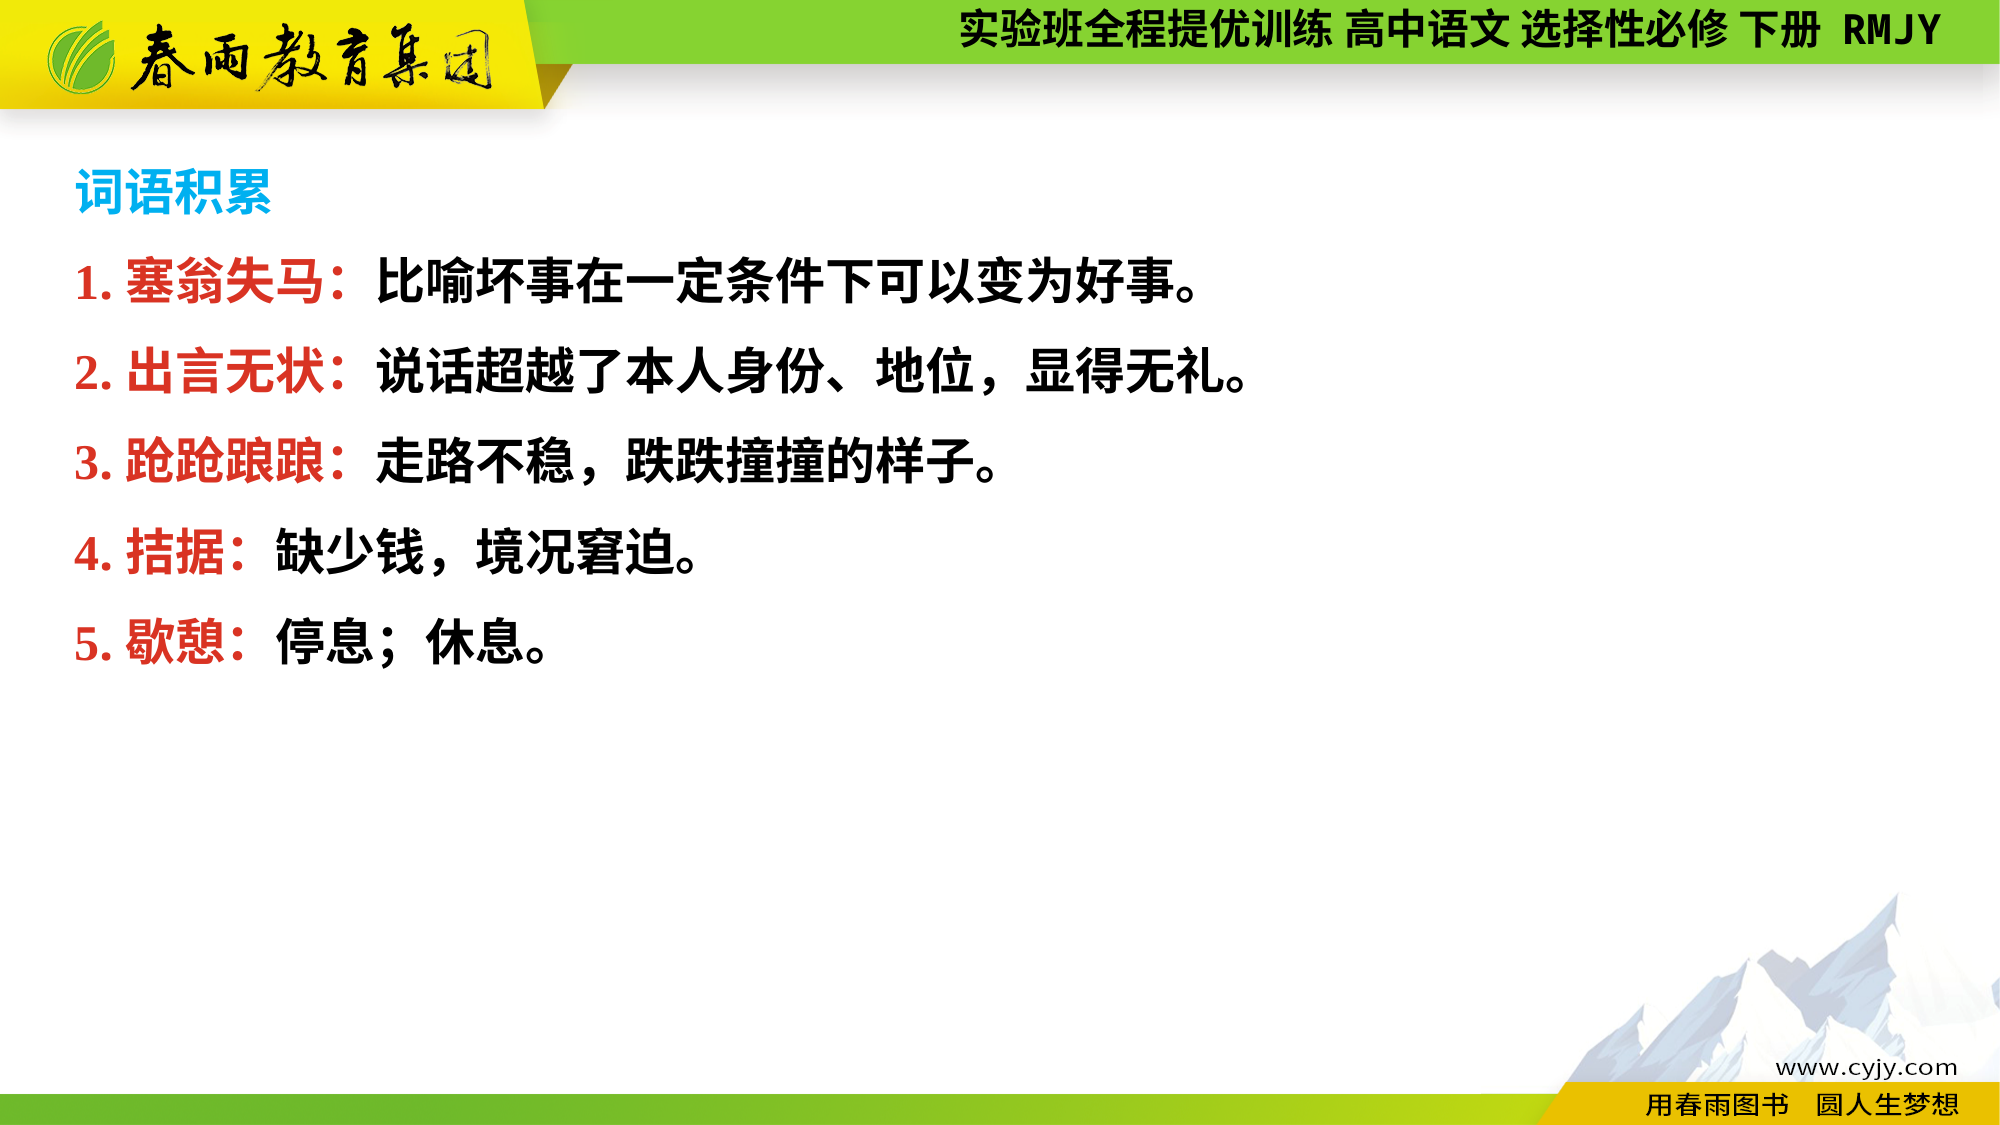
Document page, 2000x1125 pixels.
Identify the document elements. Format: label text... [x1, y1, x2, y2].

picture [0, 0, 2000, 1125]
list 词语积累 1.塞翁失马：比喻坏事在一定条件下可以变为好事。 2.出言无状：说话超越了本人身份、地位，显得无礼。 3.跄跄踉踉：走路不稳，跌跌撞撞的样子。 4.拮据：缺少钱，境况窘迫。 5.歇憩：停息；休息。 [59, 122, 1944, 683]
